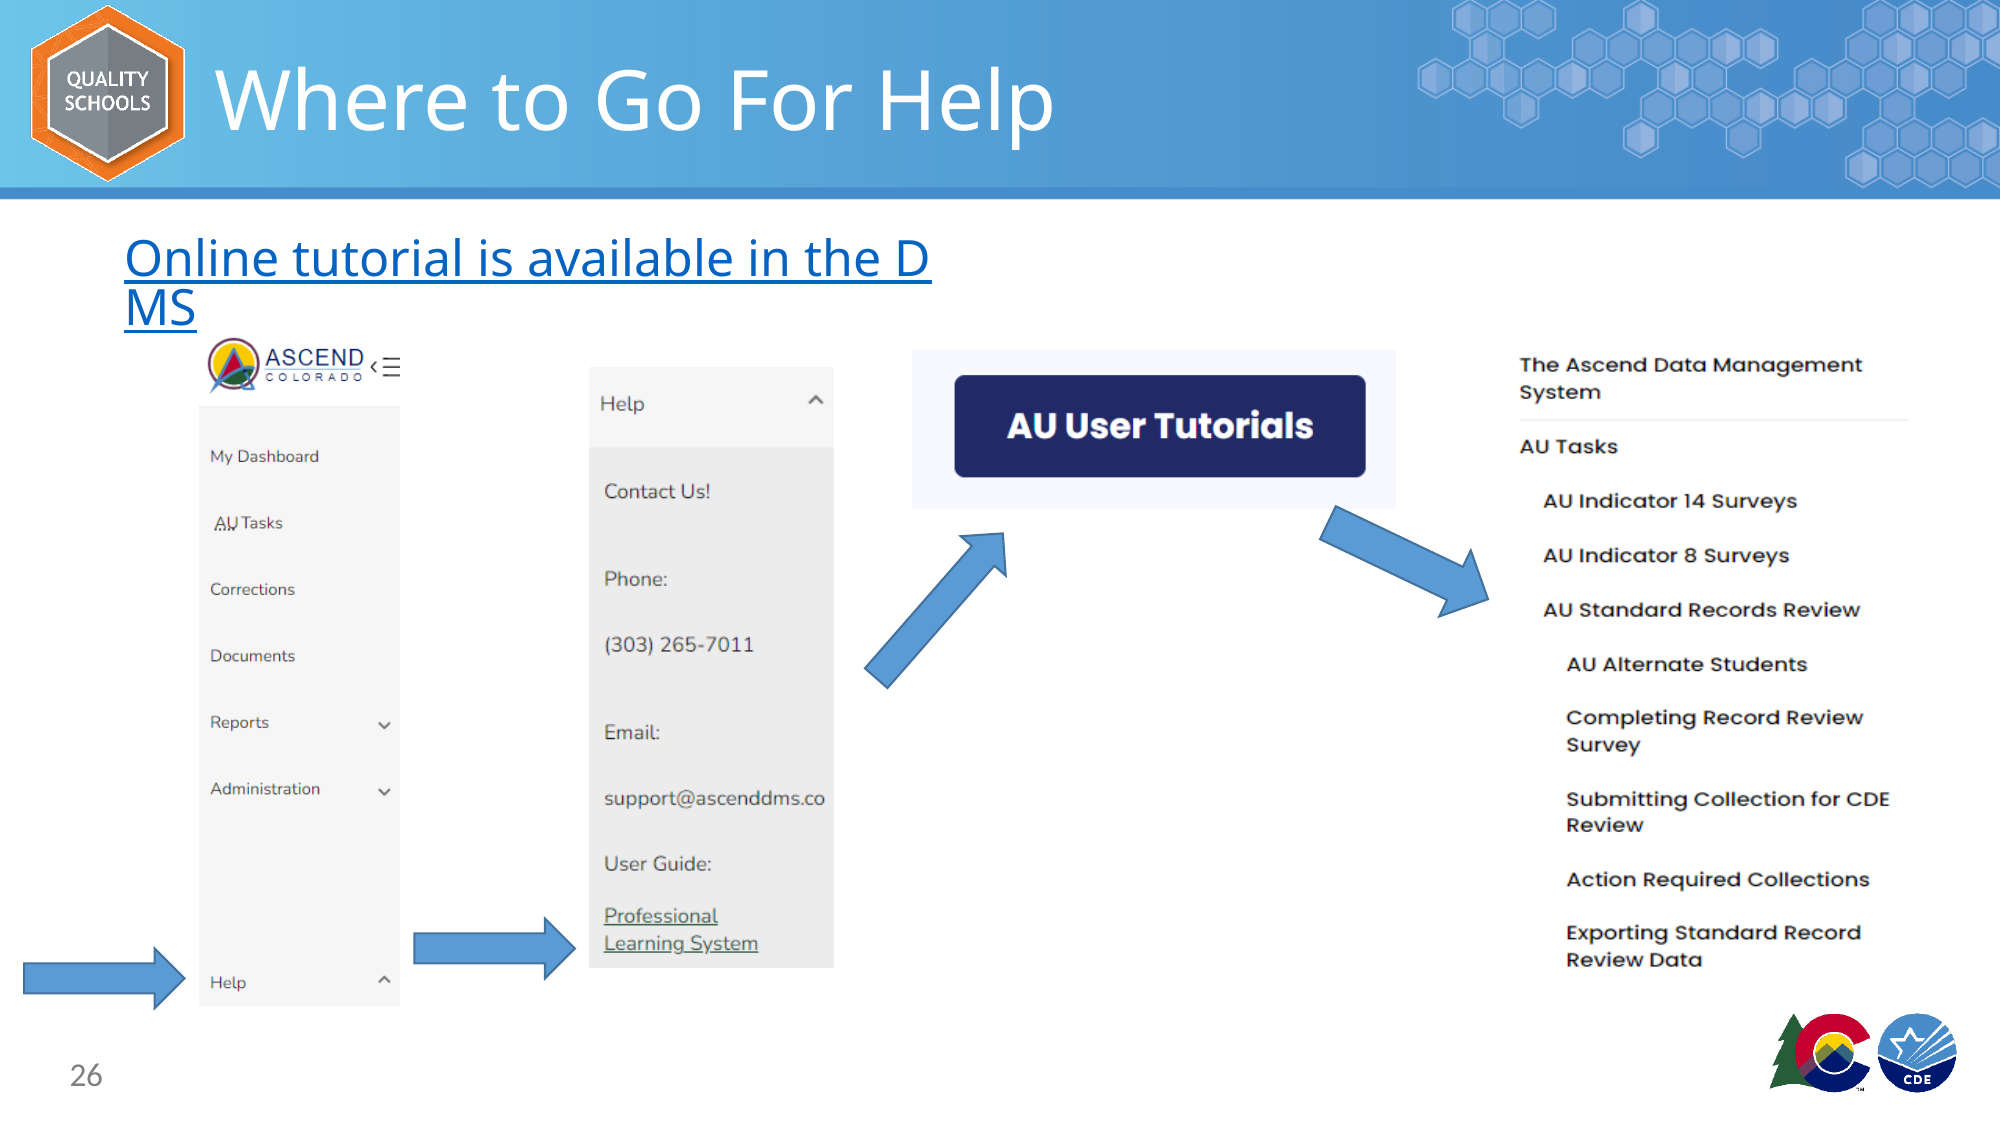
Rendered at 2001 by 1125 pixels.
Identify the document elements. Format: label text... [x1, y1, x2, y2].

picture [589, 367, 834, 968]
picture [1517, 350, 1909, 979]
text_box [413, 915, 577, 981]
text_box [863, 532, 1007, 690]
text_box [23, 945, 187, 1011]
list Online tutorial is available in the DMS [124, 227, 941, 317]
title Where to Go For Help [214, 58, 1396, 182]
picture [199, 329, 400, 1006]
text_box [1318, 509, 1490, 619]
picture [0, 0, 2000, 200]
picture [1768, 1012, 1957, 1093]
slide_number 26 [54, 1042, 185, 1103]
picture [912, 350, 1396, 509]
